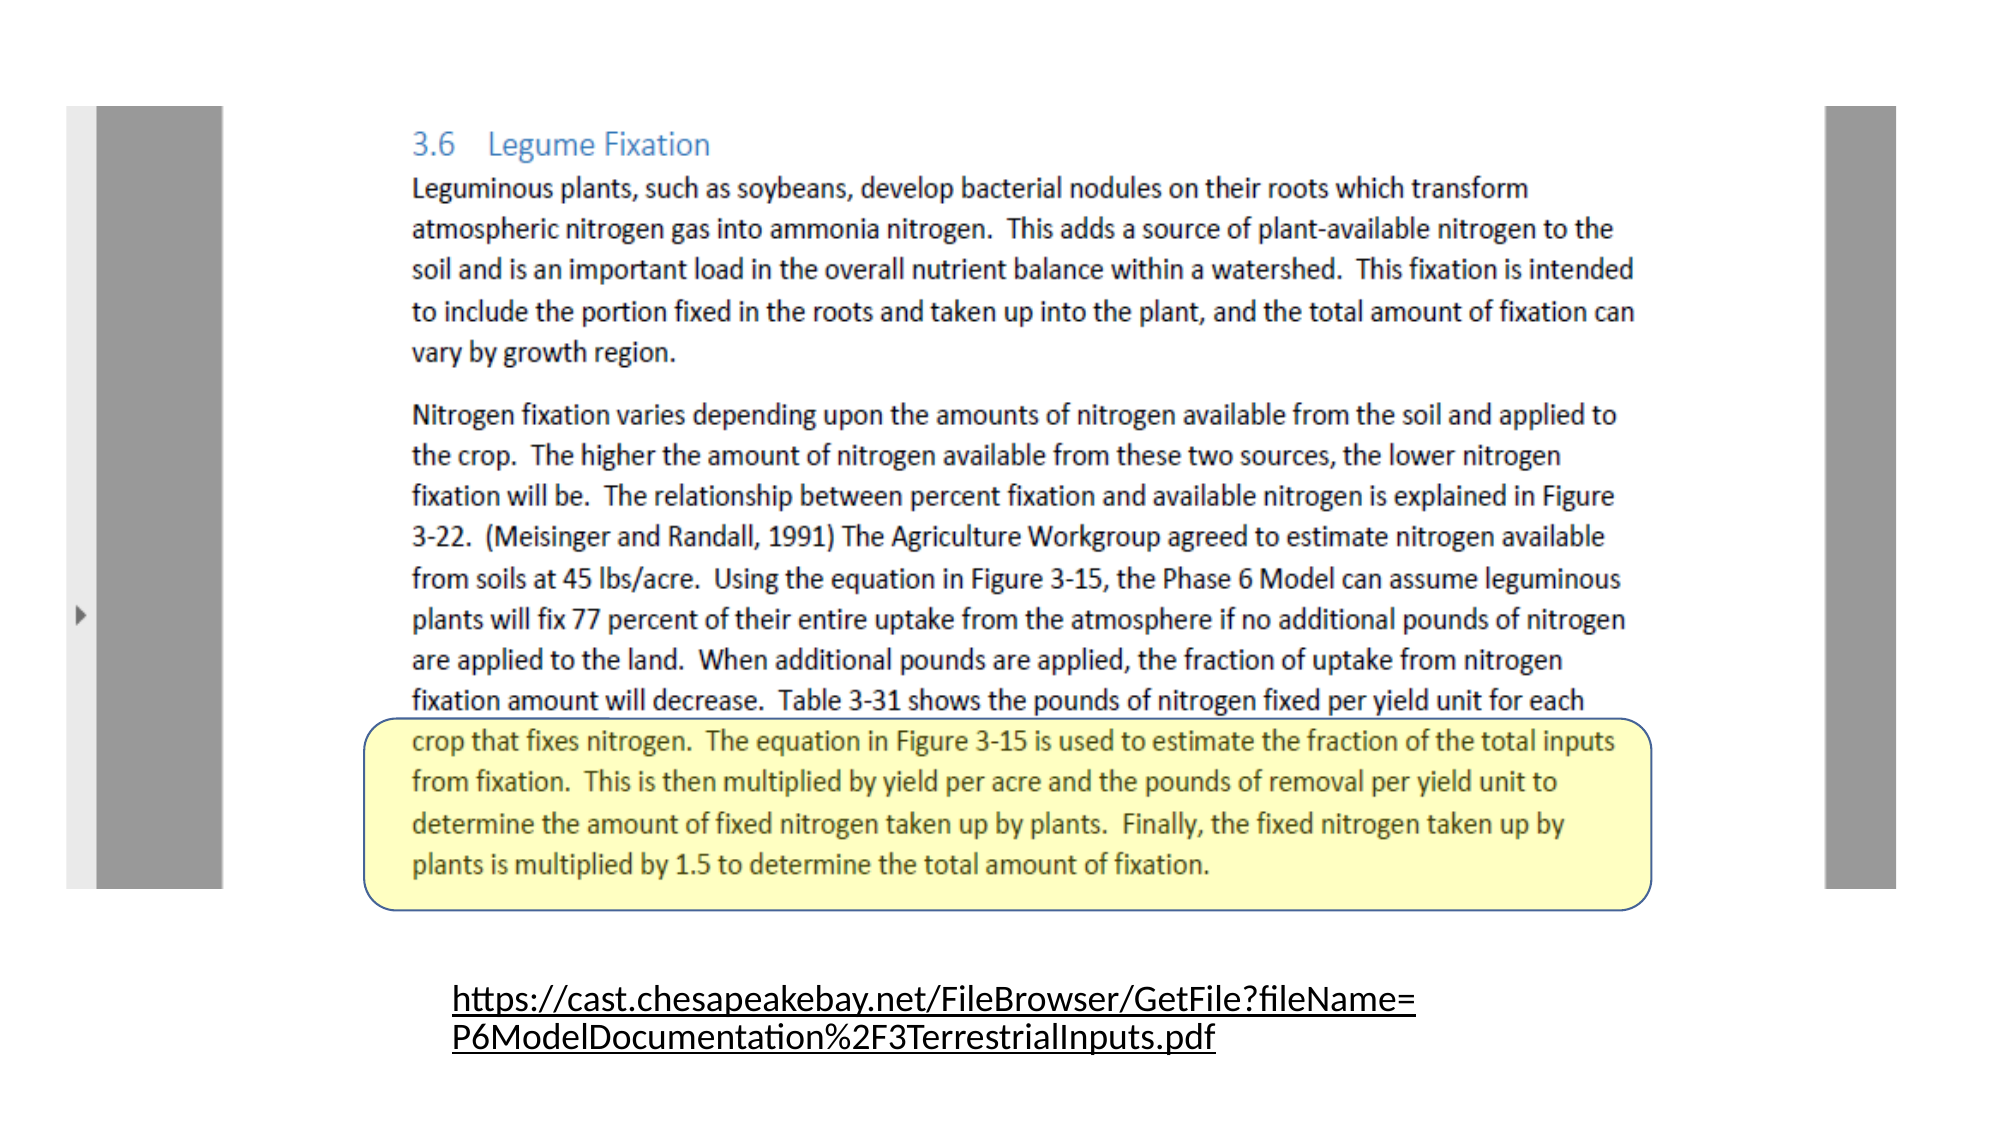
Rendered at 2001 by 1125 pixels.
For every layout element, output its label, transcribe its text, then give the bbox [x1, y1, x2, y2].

text_box https://cast.chesapeakebay.net/FileBrowser/GetFile?fileName=P6ModelDocumentation%2F3TerrestrialInputs.pdf [437, 966, 1438, 1072]
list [66, 106, 1897, 889]
text_box [364, 889, 1651, 912]
